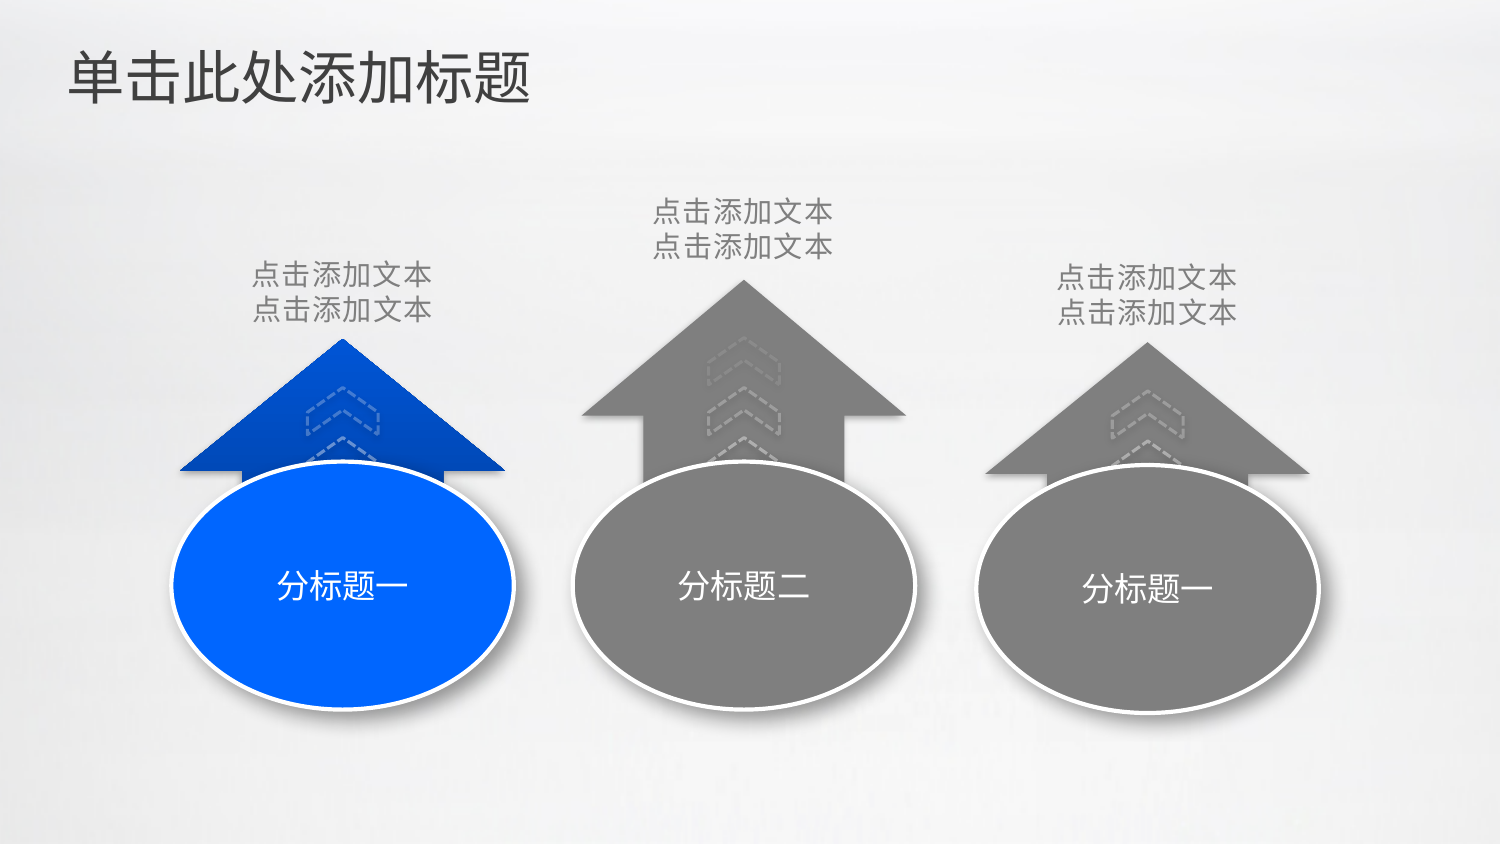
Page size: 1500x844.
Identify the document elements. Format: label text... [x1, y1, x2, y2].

text_box [570, 549, 918, 712]
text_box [984, 341, 1311, 609]
text_box [974, 556, 1321, 716]
text_box 点击添加文本点击添加文本 [626, 185, 861, 271]
picture [0, 0, 1500, 844]
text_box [179, 338, 506, 605]
text_box 点击添加文本点击添加文本 [1030, 251, 1265, 337]
text_box 单击此处添加标题 [51, 33, 597, 127]
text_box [581, 279, 907, 605]
text_box [169, 552, 516, 712]
text_box 点击添加文本点击添加文本 [225, 248, 460, 334]
